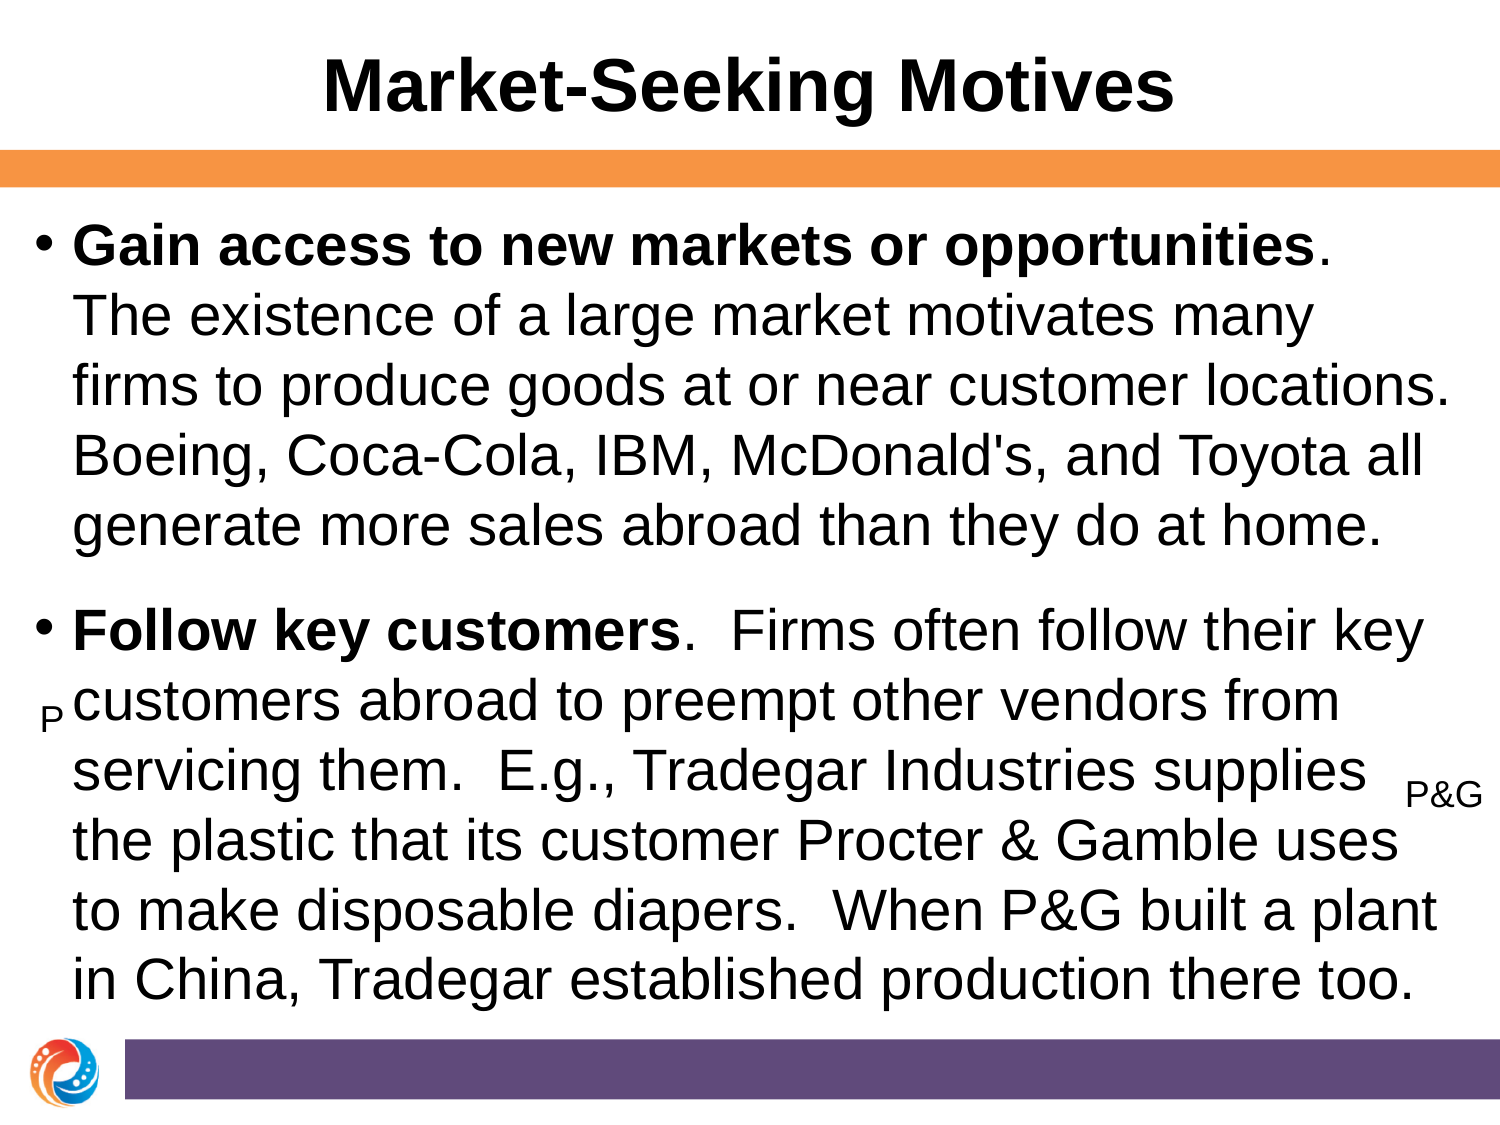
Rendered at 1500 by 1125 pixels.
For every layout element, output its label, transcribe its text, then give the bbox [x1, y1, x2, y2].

subtitle Gain access to new markets or opportunities. The existence of a large market motivates many firms to produce goods at or near customer locations. Boeing, Coca-Cola, IBM, McDonald's, and Toyota all generate more sales abroad than they do at home. Follow key customers. Firms often follow their key customers abroad to preempt other vendors from servicing them. E.g., Tradegar Industries supplies the plastic that its customer Procter & Gamble uses to make disposable diapers. When P&G built a plant in China, Tradegar established production there too. [19, 199, 1470, 1025]
text_box P [24, 687, 88, 748]
text_box [125, 1039, 1500, 1100]
title Market-Seeking Motives [112, 12, 1388, 148]
footer Copyright © 2014 Pearson Education [512, 1042, 988, 1103]
text_box [0, 148, 1500, 190]
picture [23, 1032, 105, 1111]
text_box P&G [1390, 762, 1500, 823]
